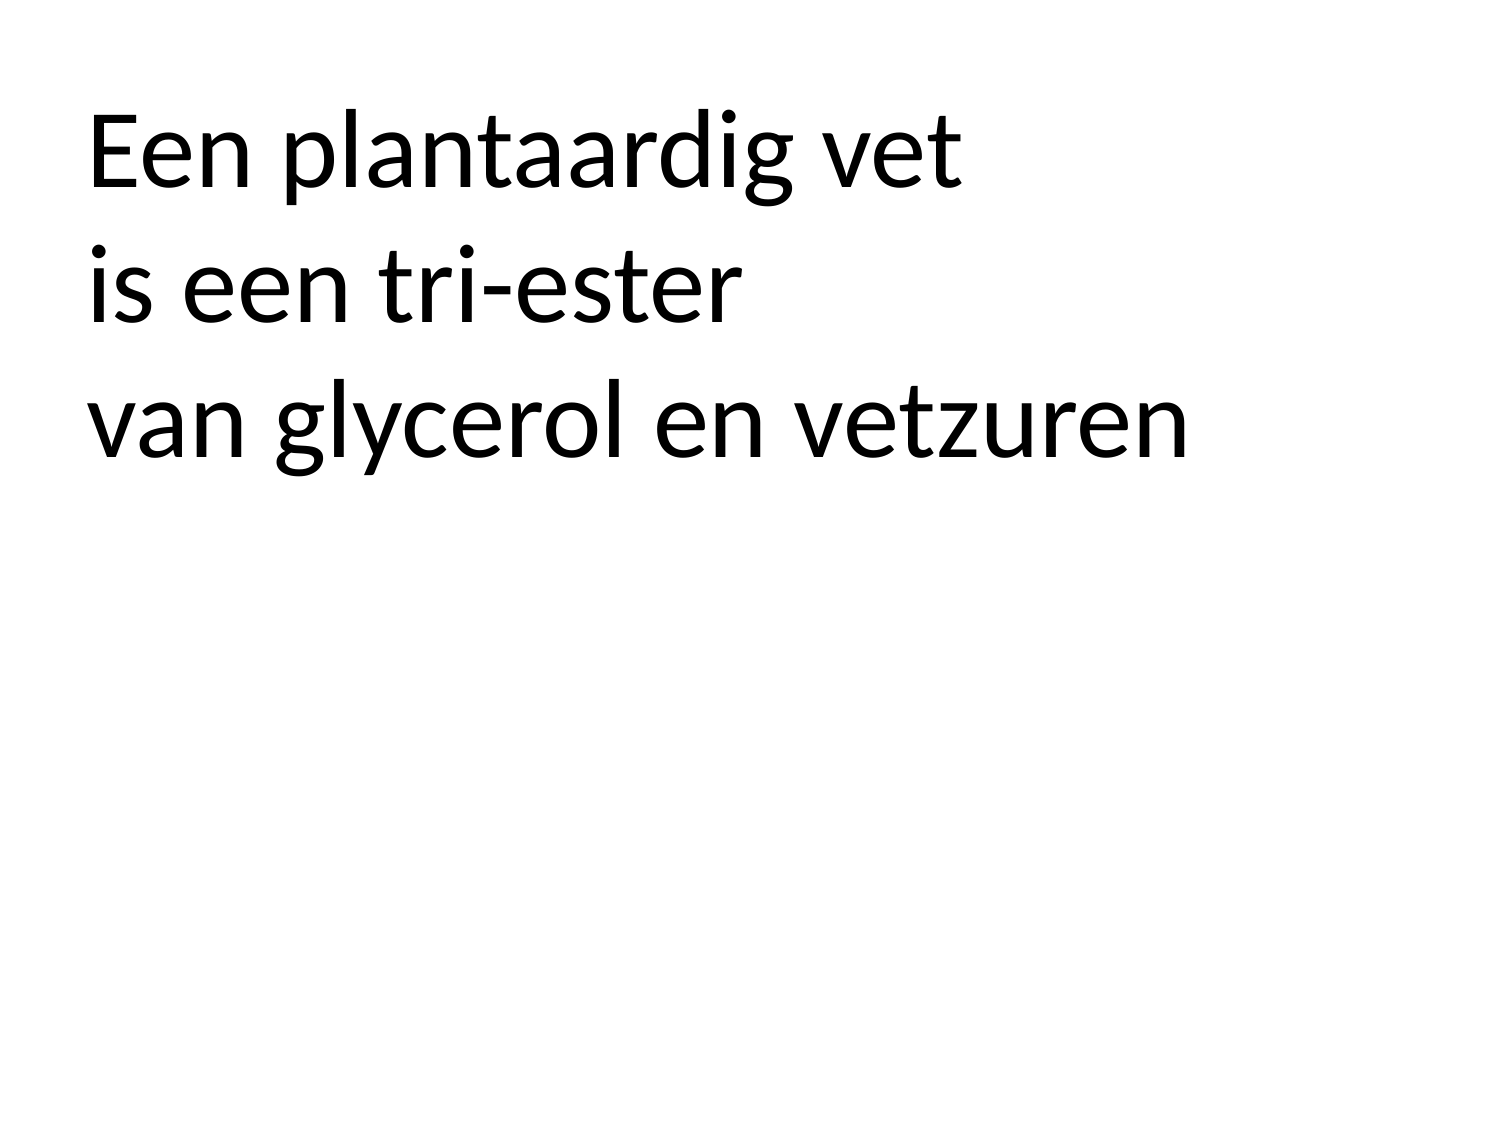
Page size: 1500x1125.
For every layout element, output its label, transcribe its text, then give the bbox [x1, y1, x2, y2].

text_box Een plantaardig vet is een tri-ester van glycerol en vetzuren [71, 67, 1408, 488]
